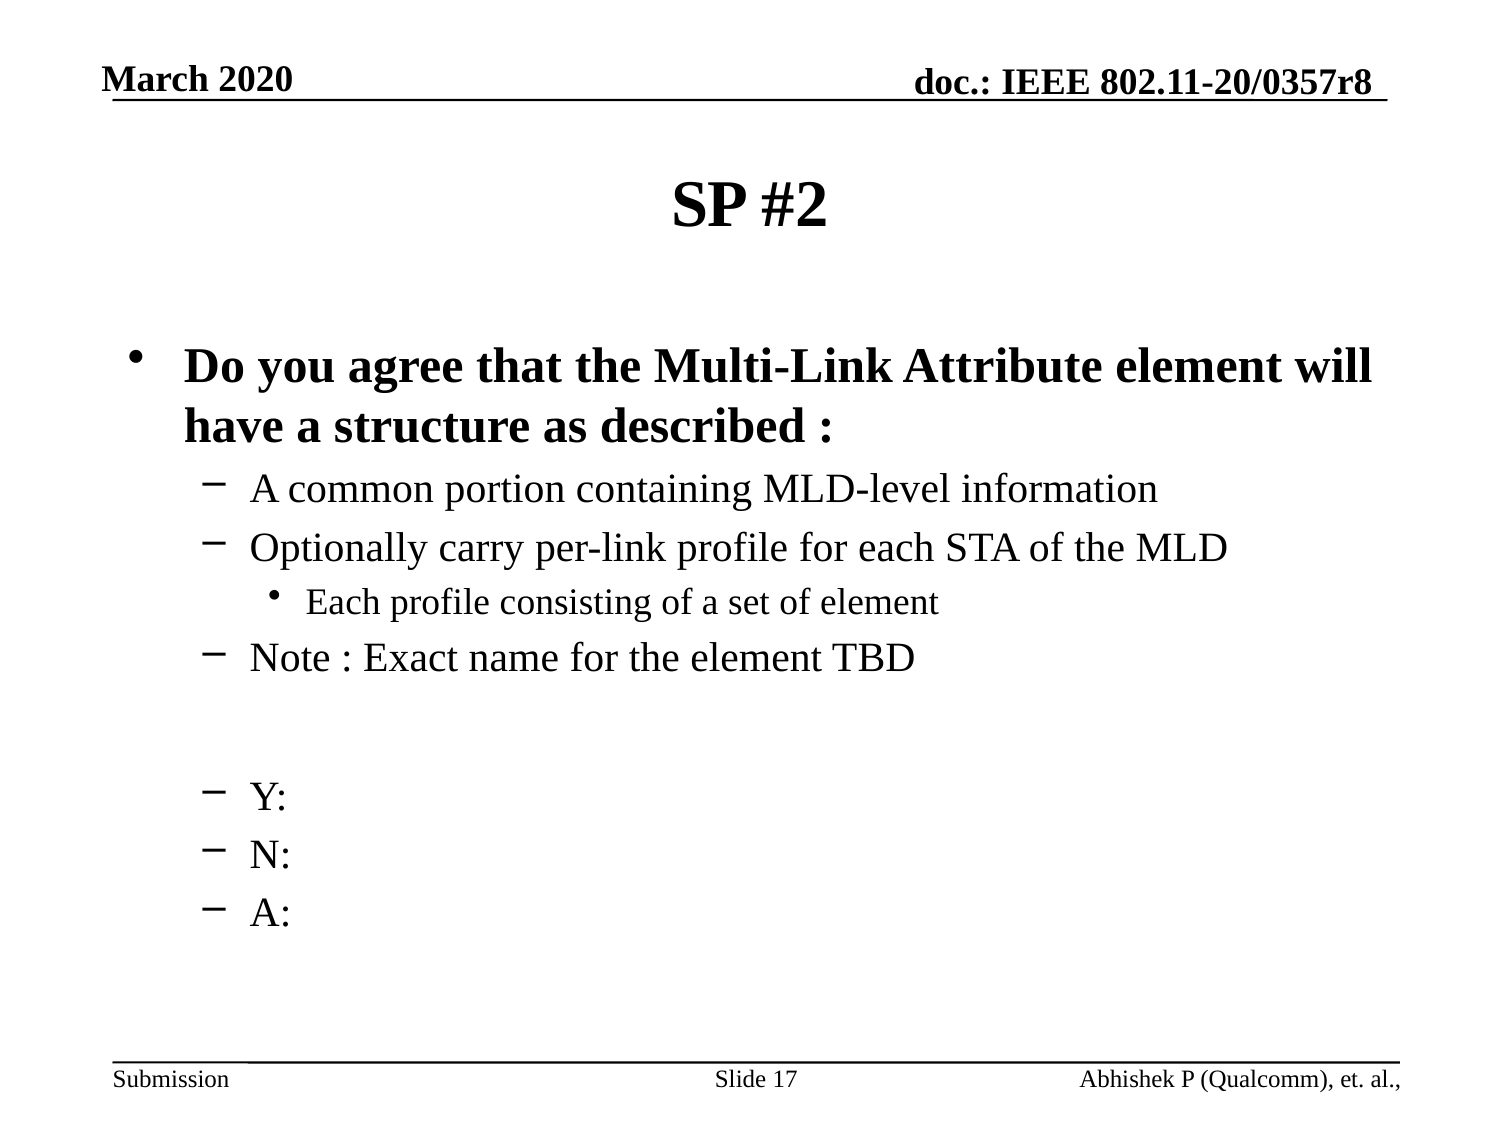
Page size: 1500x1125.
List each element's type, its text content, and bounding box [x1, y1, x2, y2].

footer Abhishek P (Qualcomm), et. al., [949, 1061, 1402, 1093]
list Do you agree that the Multi-Link Attribute element will have a structure as described : A common portion containing MLD-level information Optionally carry per-link profile for each STA of the MLD Each profile consisting of a set of element Note : Exact name for the element TBD Y: N: A: [112, 324, 1402, 1052]
title SP #2 [112, 112, 1388, 288]
slide_number Slide 17 [712, 1061, 801, 1093]
